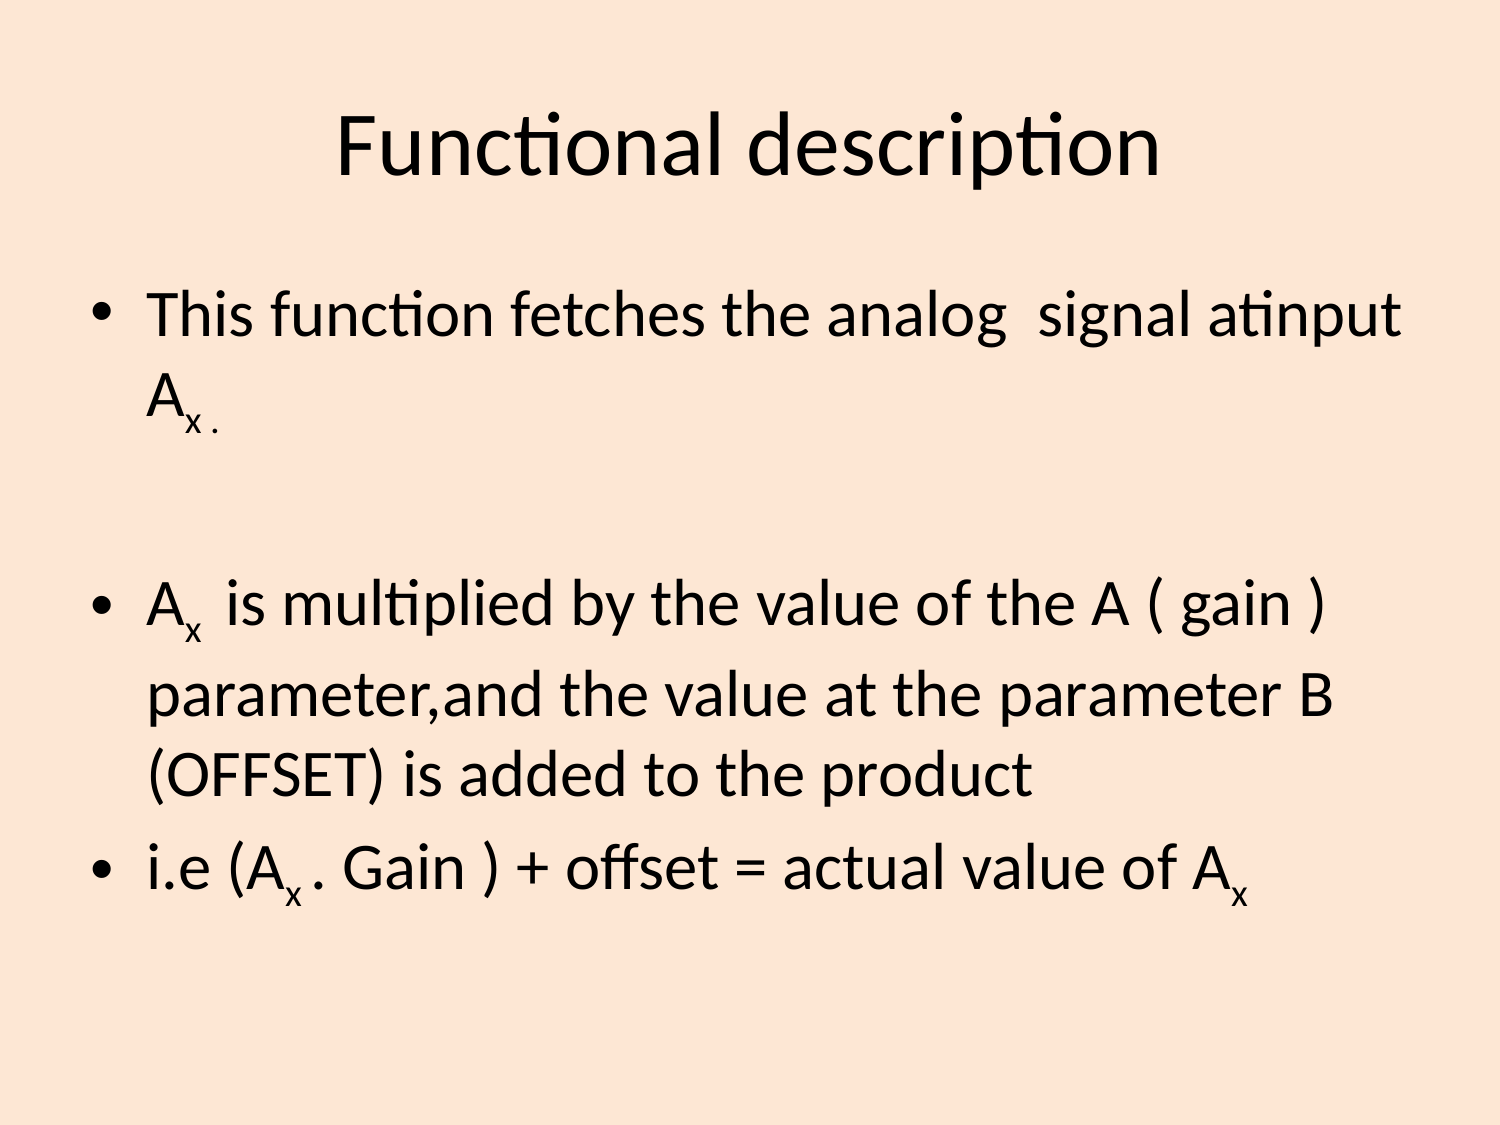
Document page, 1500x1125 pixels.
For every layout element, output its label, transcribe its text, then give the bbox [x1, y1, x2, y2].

list This function fetches the analog signal atinput Ax . Ax is multiplied by the value of the A ( gain ) parameter,and the value at the parameter B (OFFSET) is added to the product i.e (Ax . Gain ) + offset = actual value of Ax [75, 262, 1425, 1005]
title Functional description [75, 45, 1425, 233]
